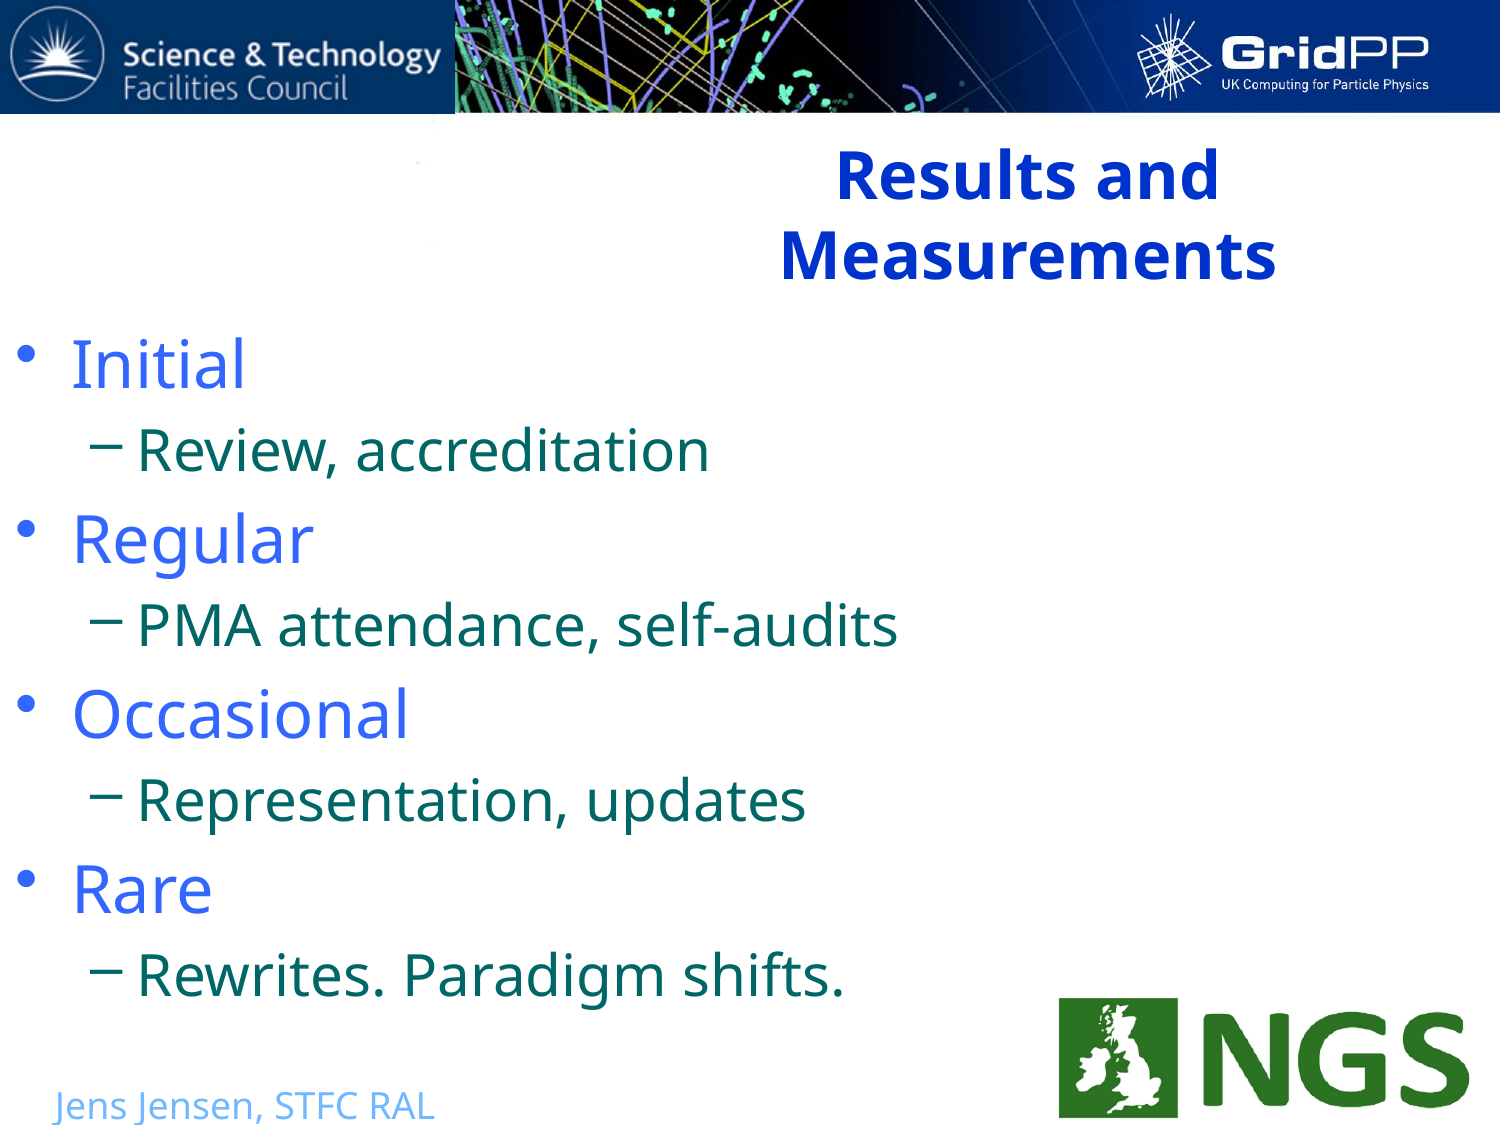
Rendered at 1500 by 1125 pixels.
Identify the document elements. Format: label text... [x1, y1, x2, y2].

picture [0, 0, 1500, 314]
list Initial Review, accreditation Regular PMA attendance, self-audits Occasional Representation, updates Rare Rewrites. Paradigm shifts. [0, 314, 1500, 1036]
picture [0, 1036, 1500, 1125]
title Results and Measurements [584, 125, 1473, 301]
